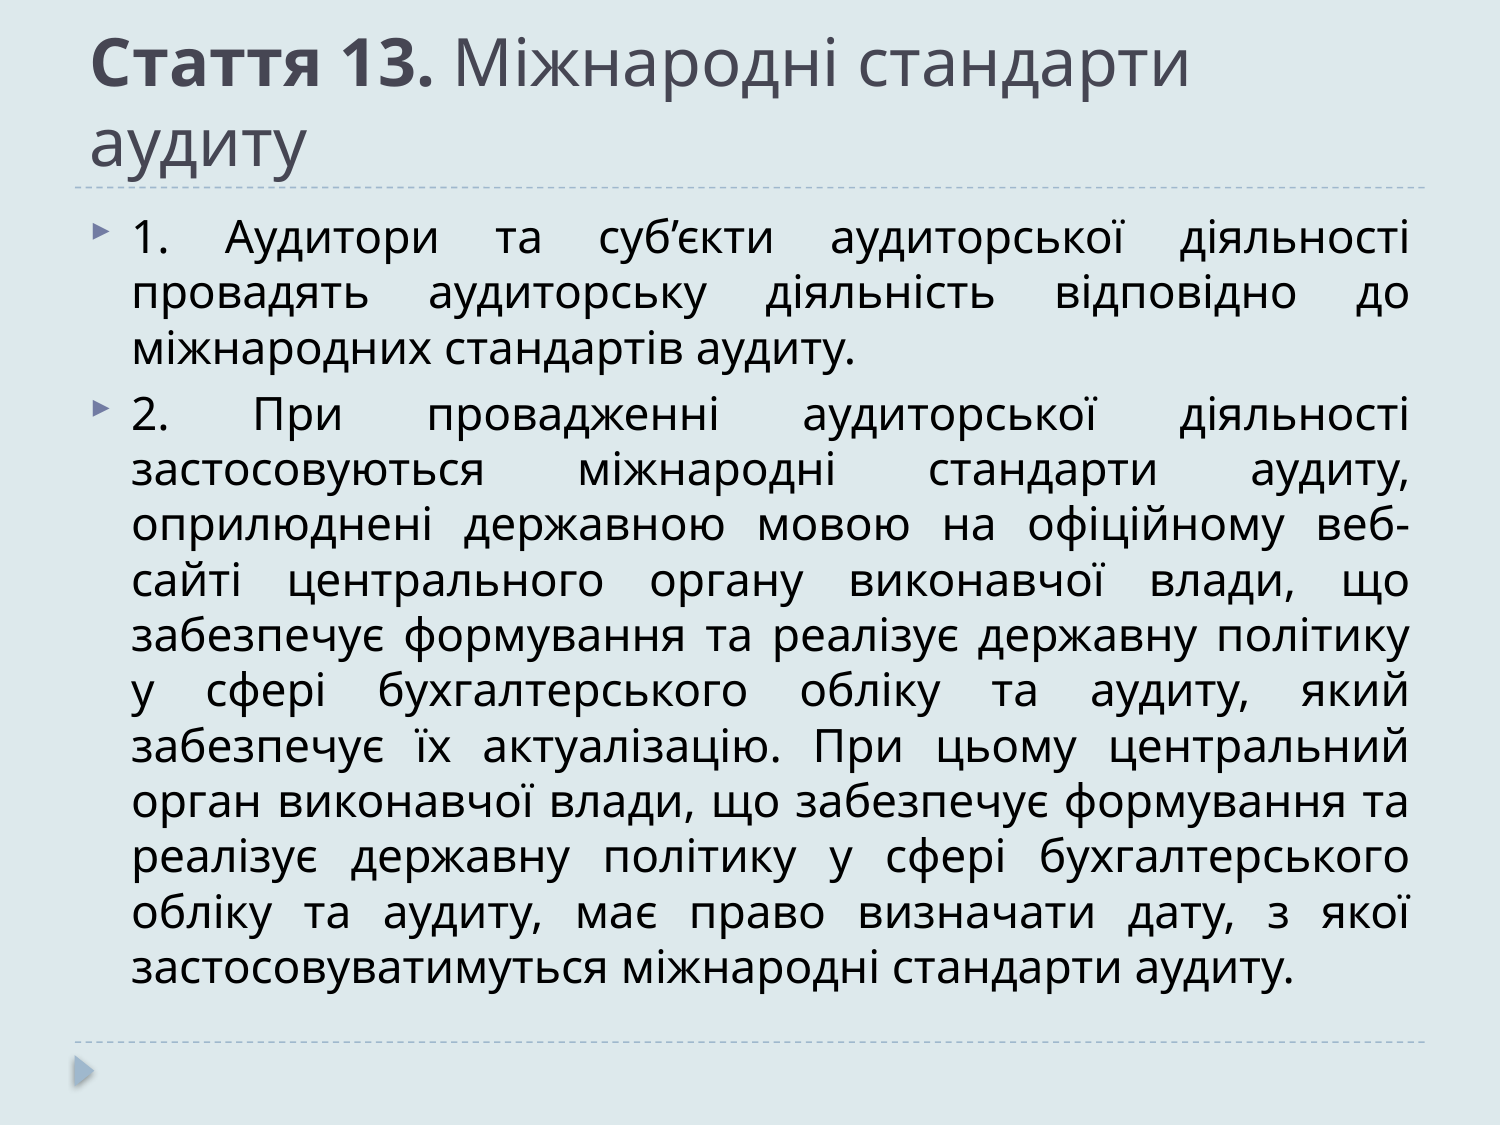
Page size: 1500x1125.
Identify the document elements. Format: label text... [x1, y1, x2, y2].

title Стаття 13. Міжнародні стандарти аудиту [75, 24, 1425, 188]
list 1. Аудитори та суб’єкти аудиторської діяльності провадять аудиторську діяльність відповідно до міжнародних стандартів аудиту. 2. При провадженні аудиторської діяльності застосовуються міжнародні стандарти аудиту, оприлюднені державною мовою на офіційному веб-сайті центрального органу виконавчої влади, що забезпечує формування та реалізує державну політику у сфері бухгалтерського обліку та аудиту, який забезпечує їх актуалізацію. При цьому центральний орган виконавчої влади, що забезпечує формування та реалізує державну політику у сфері бухгалтерського обліку та аудиту, має право визначати дату, з якої застосовуватимуться міжнародні стандарти аудиту. [75, 200, 1425, 1010]
